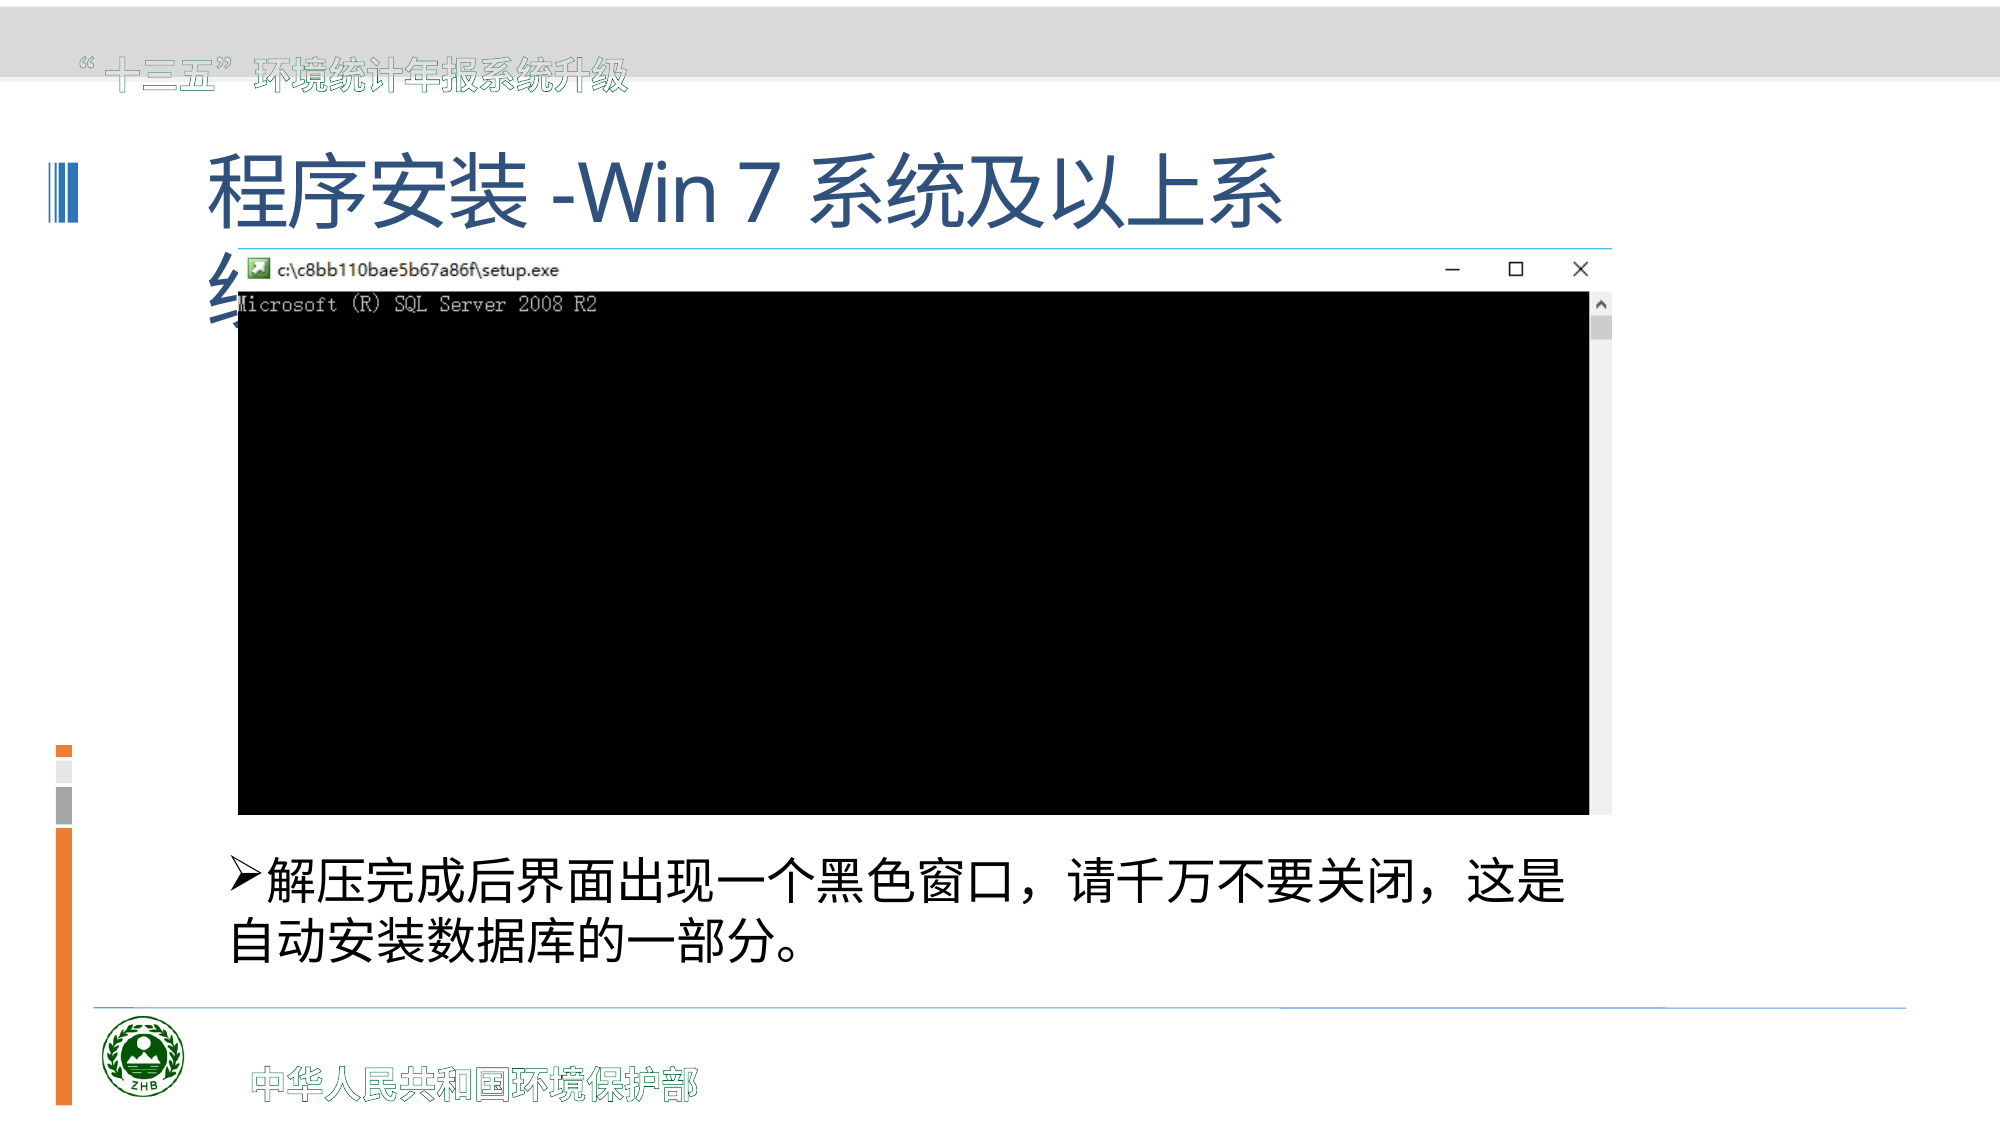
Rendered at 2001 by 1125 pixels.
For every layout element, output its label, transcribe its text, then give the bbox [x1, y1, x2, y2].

text_box 解压完成后界面出现一个黑色窗口，请千万不要关闭，这是自动安装数据库的一部分。 [211, 842, 1612, 978]
text_box 程序安装-Win 7系统及以上系统 [192, 131, 1377, 261]
picture [93, 1007, 188, 1106]
picture [238, 248, 1612, 815]
